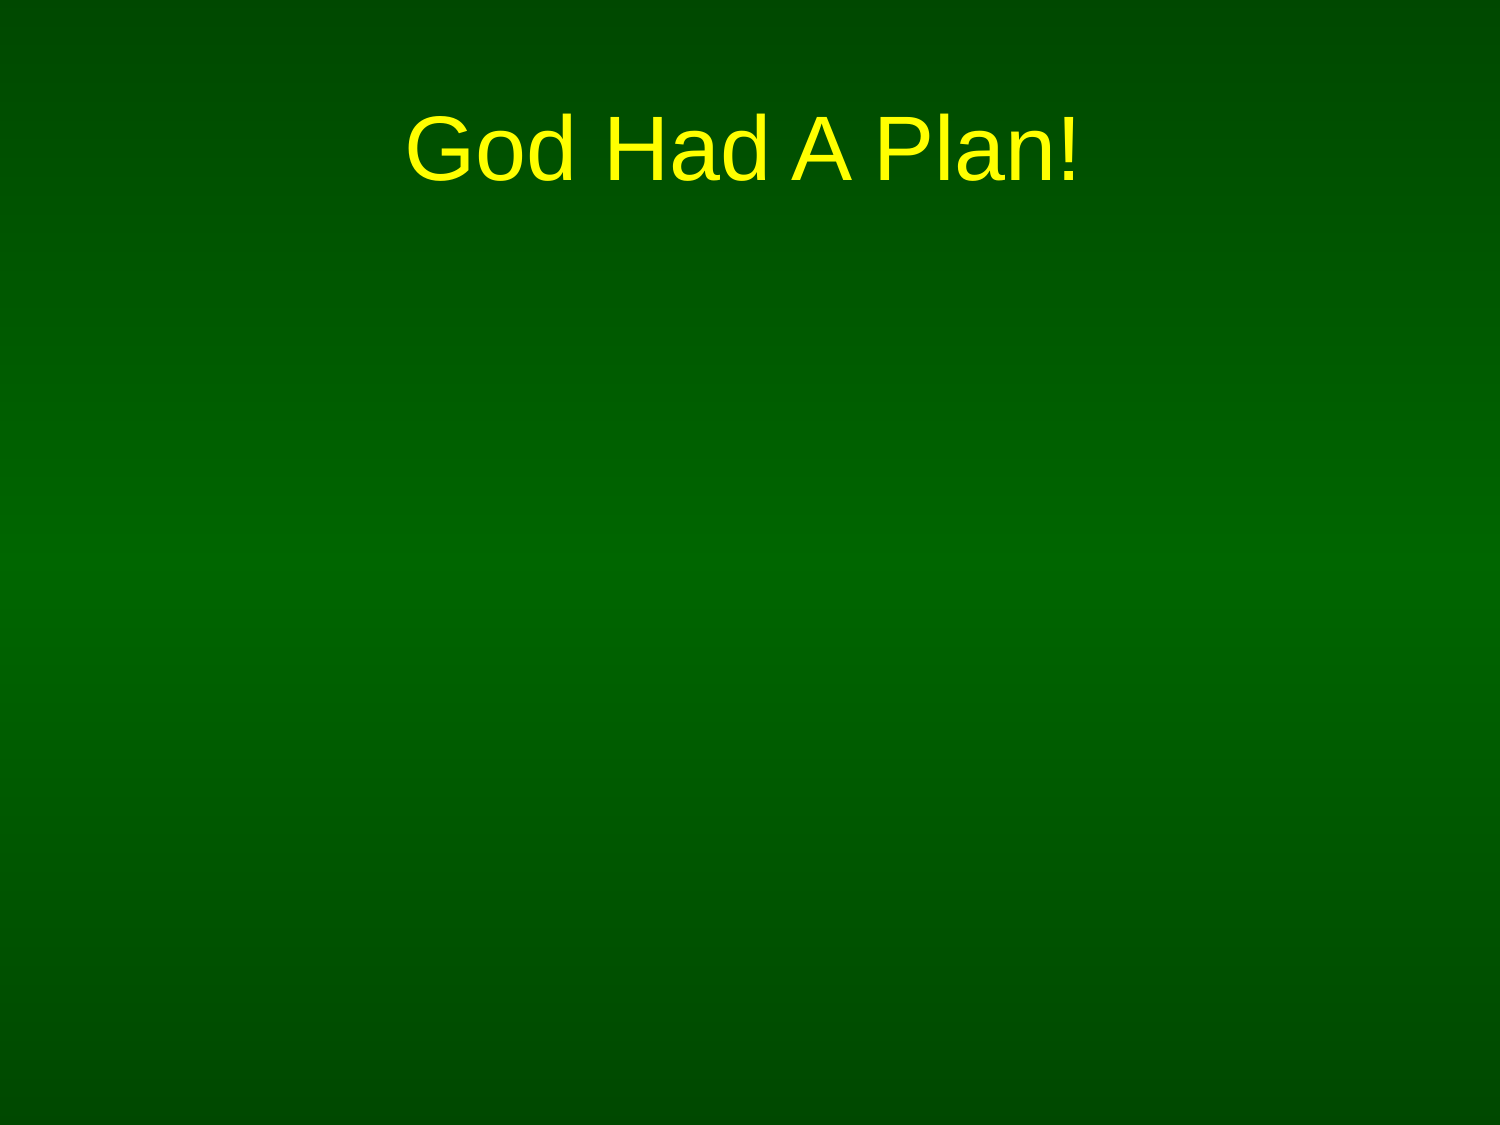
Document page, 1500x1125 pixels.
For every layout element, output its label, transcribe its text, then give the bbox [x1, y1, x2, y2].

title God Had A Plan! [50, 50, 1438, 238]
